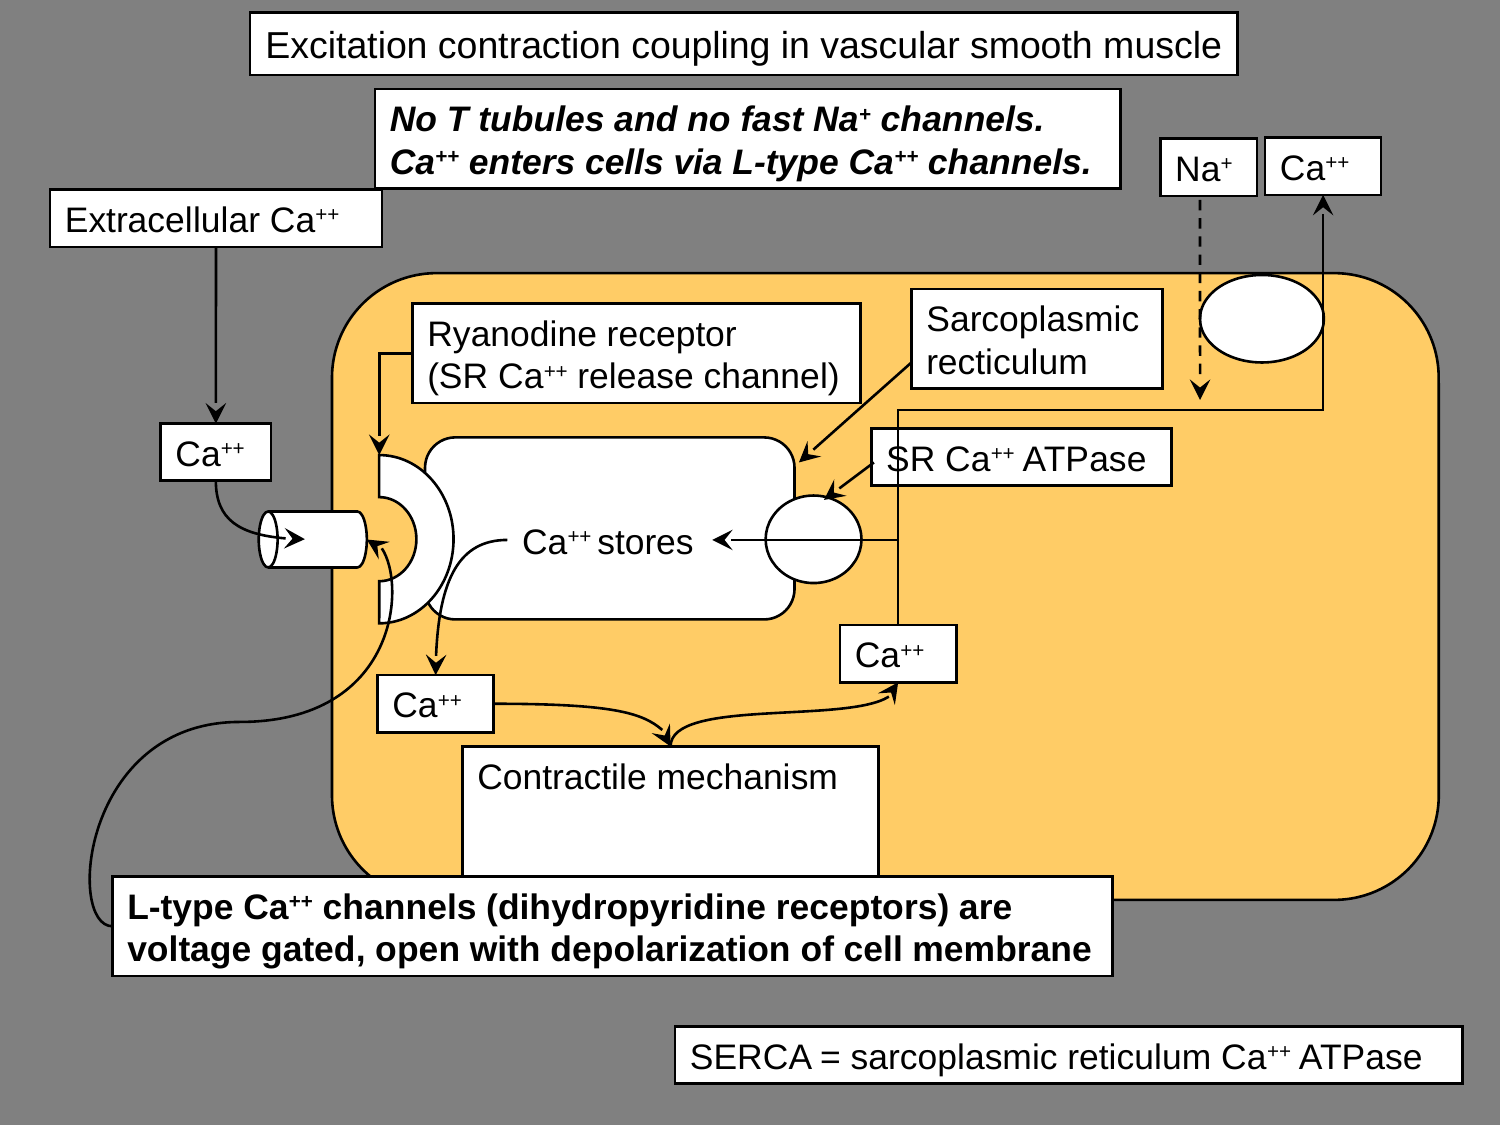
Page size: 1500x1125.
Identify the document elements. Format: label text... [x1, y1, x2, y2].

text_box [49, 135, 1440, 978]
text_box SERCA = sarcoplasmic reticulum Ca++ ATPase [675, 1026, 1463, 1084]
title Excitation contraction coupling in vascular smooth muscle [249, 11, 1239, 76]
text_box No T tubules and no fast Na+ channels. Ca++ enters cells via L-type Ca++ channels. [375, 88, 1121, 134]
